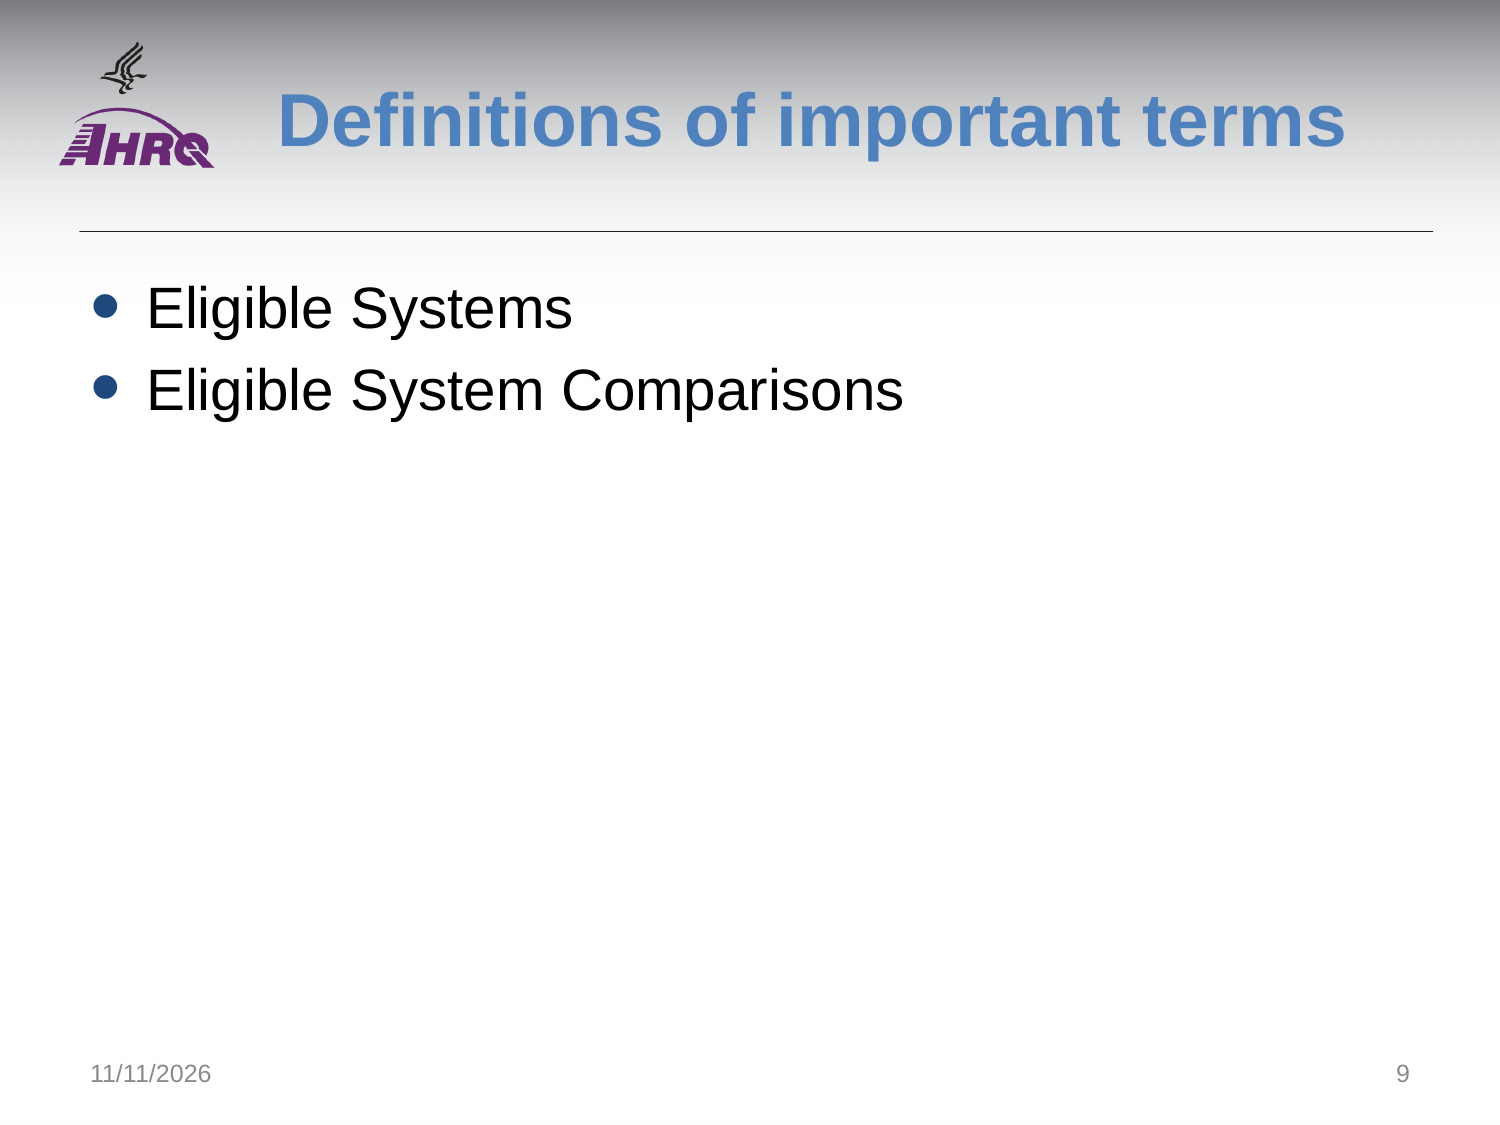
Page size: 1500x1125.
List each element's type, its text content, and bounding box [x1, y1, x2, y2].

title Definitions of important terms [262, 45, 1425, 188]
picture [0, 0, 1500, 1125]
list Eligible Systems Eligible System Comparisons [75, 262, 1425, 1005]
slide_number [75, 1042, 425, 1103]
slide_number 9 [1074, 1042, 1425, 1103]
